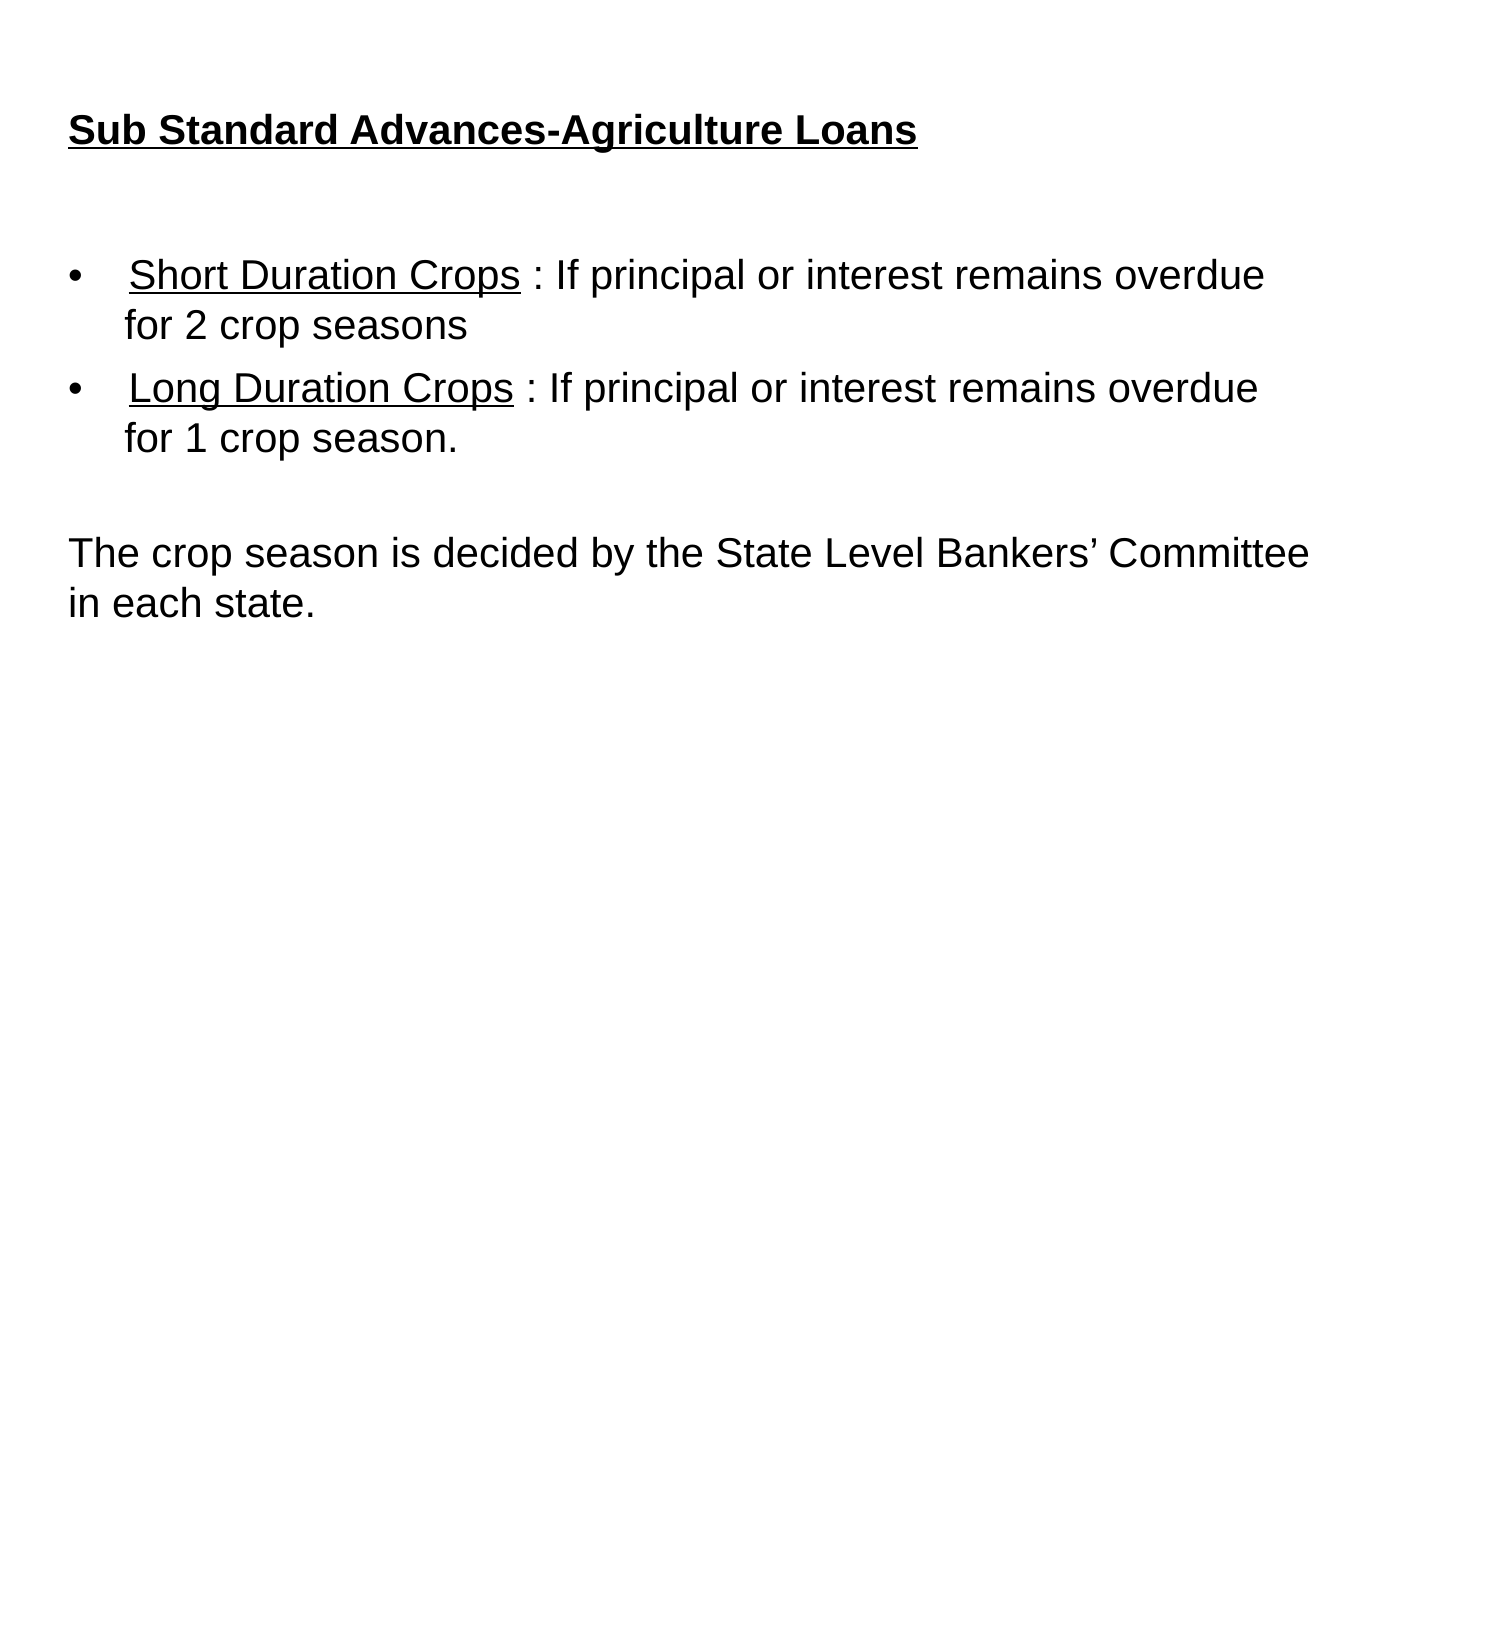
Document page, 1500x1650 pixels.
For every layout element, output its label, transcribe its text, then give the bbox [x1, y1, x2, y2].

text_box Sub Standard Advances-Agriculture Loans [65, 102, 930, 148]
text_box • Short Duration Crops : If principal or interest remains overdue for 2 crop seasons • Long Duration Crops : If principal or interest remains overdue for 1 crop season. The crop season is decided by the State Level Bankers’ Committee in each state. [66, 247, 1317, 653]
